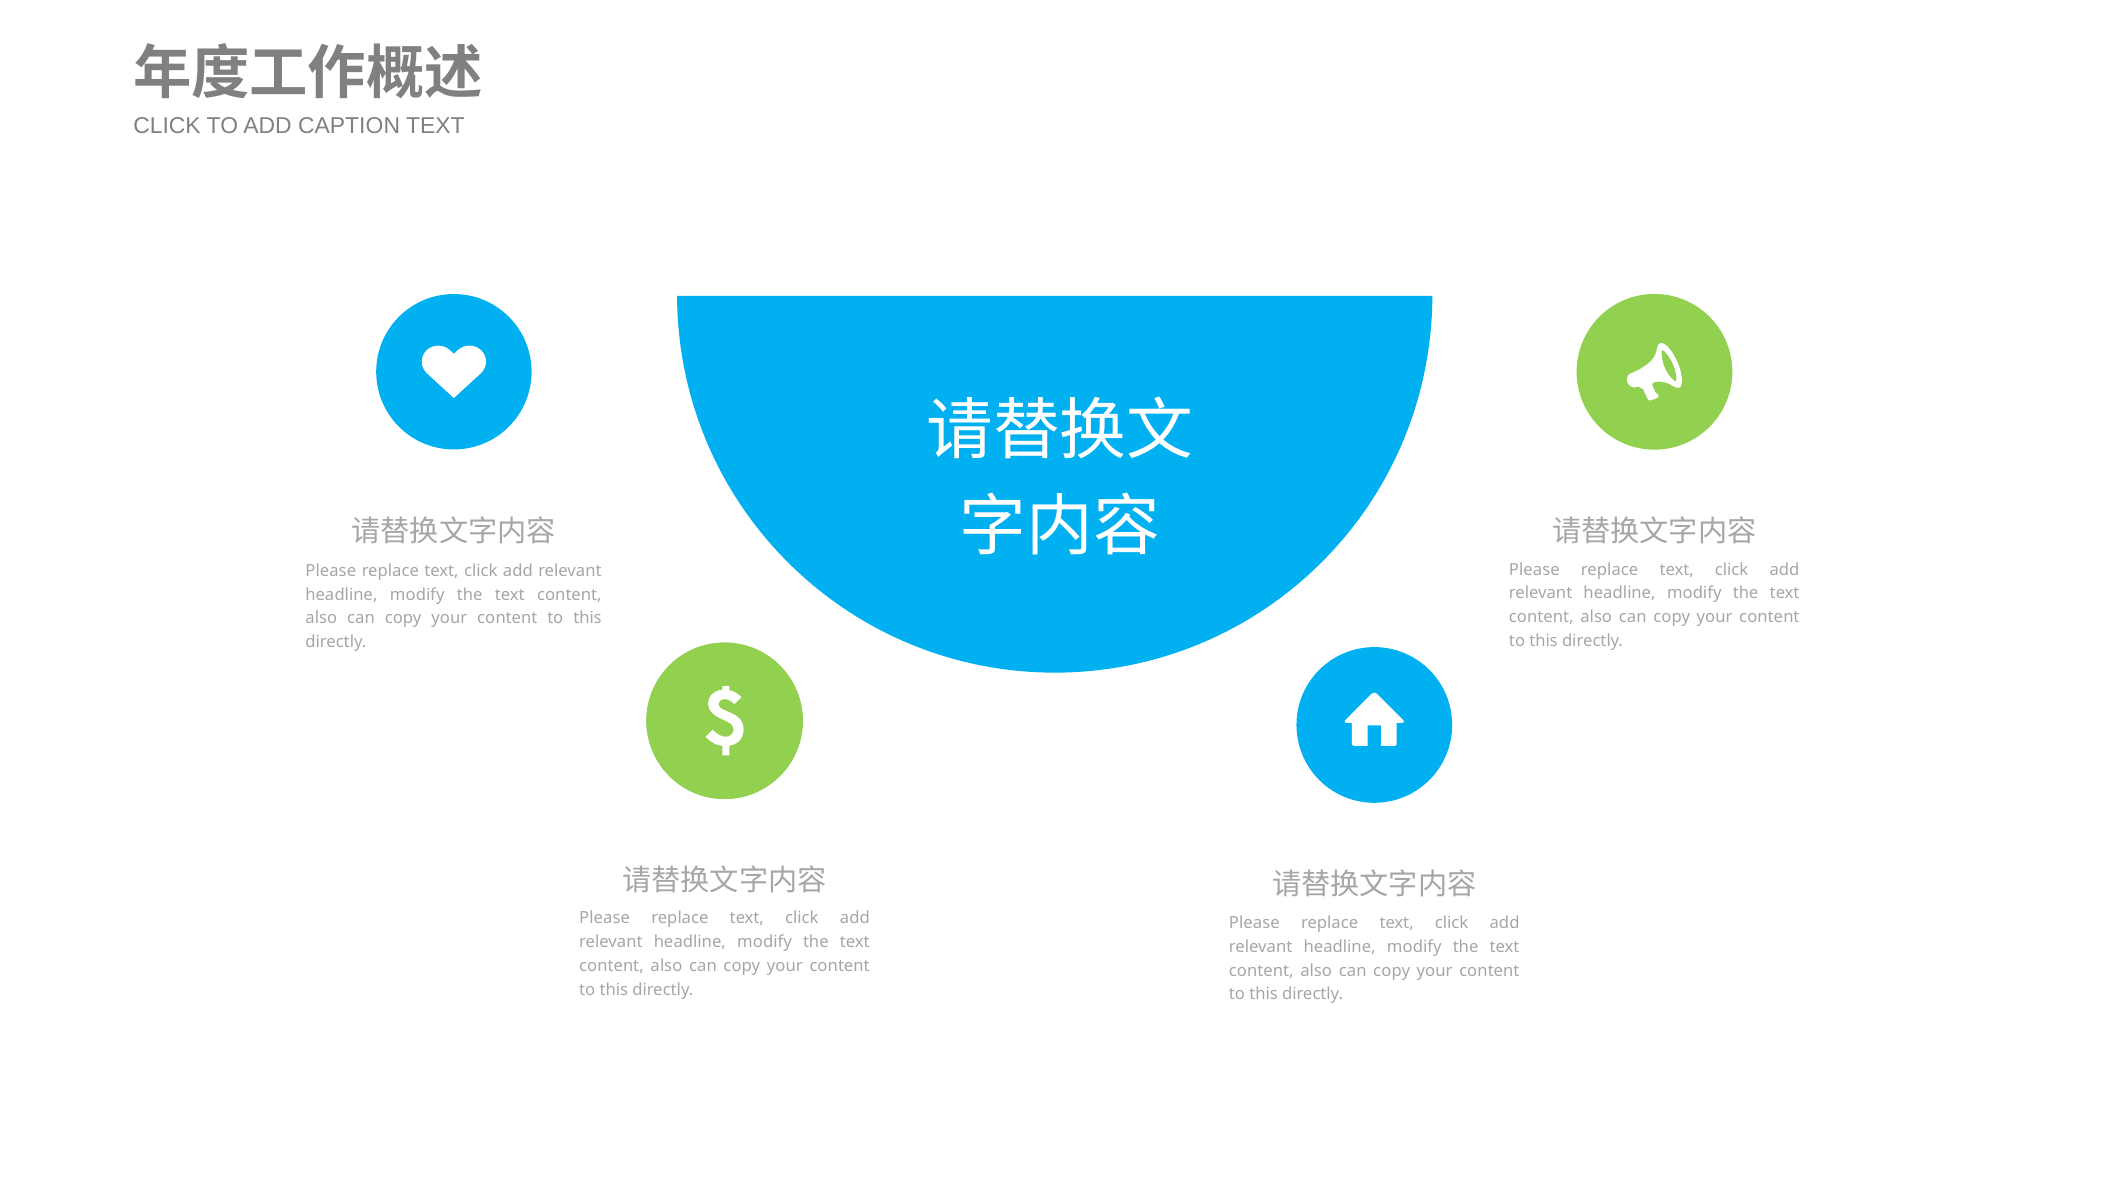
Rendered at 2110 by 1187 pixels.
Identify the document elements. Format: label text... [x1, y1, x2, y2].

text_box 年度工作概述 [133, 35, 513, 106]
text_box Please replace text, click add relevant headline, modify the text content, also can copy your content to this directly. [579, 903, 871, 999]
text_box [1296, 647, 1453, 803]
text_box 请替换文字内容 [597, 853, 852, 896]
text_box [1626, 343, 1682, 401]
text_box CLICK TO ADD CAPTION TEXT [133, 110, 513, 138]
text_box [677, 295, 898, 639]
text_box [376, 294, 532, 450]
text_box Please replace text, click add relevant headline, modify the text content, also can copy your content to this directly. [1509, 554, 1800, 650]
list 请替换文字内容 [898, 130, 1222, 804]
text_box [646, 642, 803, 800]
list Please replace text, click add relevant headline, modify the text content, also can copy your content to this directly. [305, 555, 603, 1187]
text_box [1576, 293, 1733, 450]
text_box 请替换文字内容 [1247, 858, 1502, 901]
text_box [1344, 692, 1405, 746]
text_box 请替换文字内容 [326, 504, 582, 547]
text_box Please replace text, click add relevant headline, modify the text content, also can copy your content to this directly. [1228, 907, 1520, 1004]
text_box [705, 686, 744, 756]
text_box [421, 345, 487, 399]
text_box [1222, 295, 1433, 634]
text_box 请替换文字内容 [1527, 504, 1782, 547]
